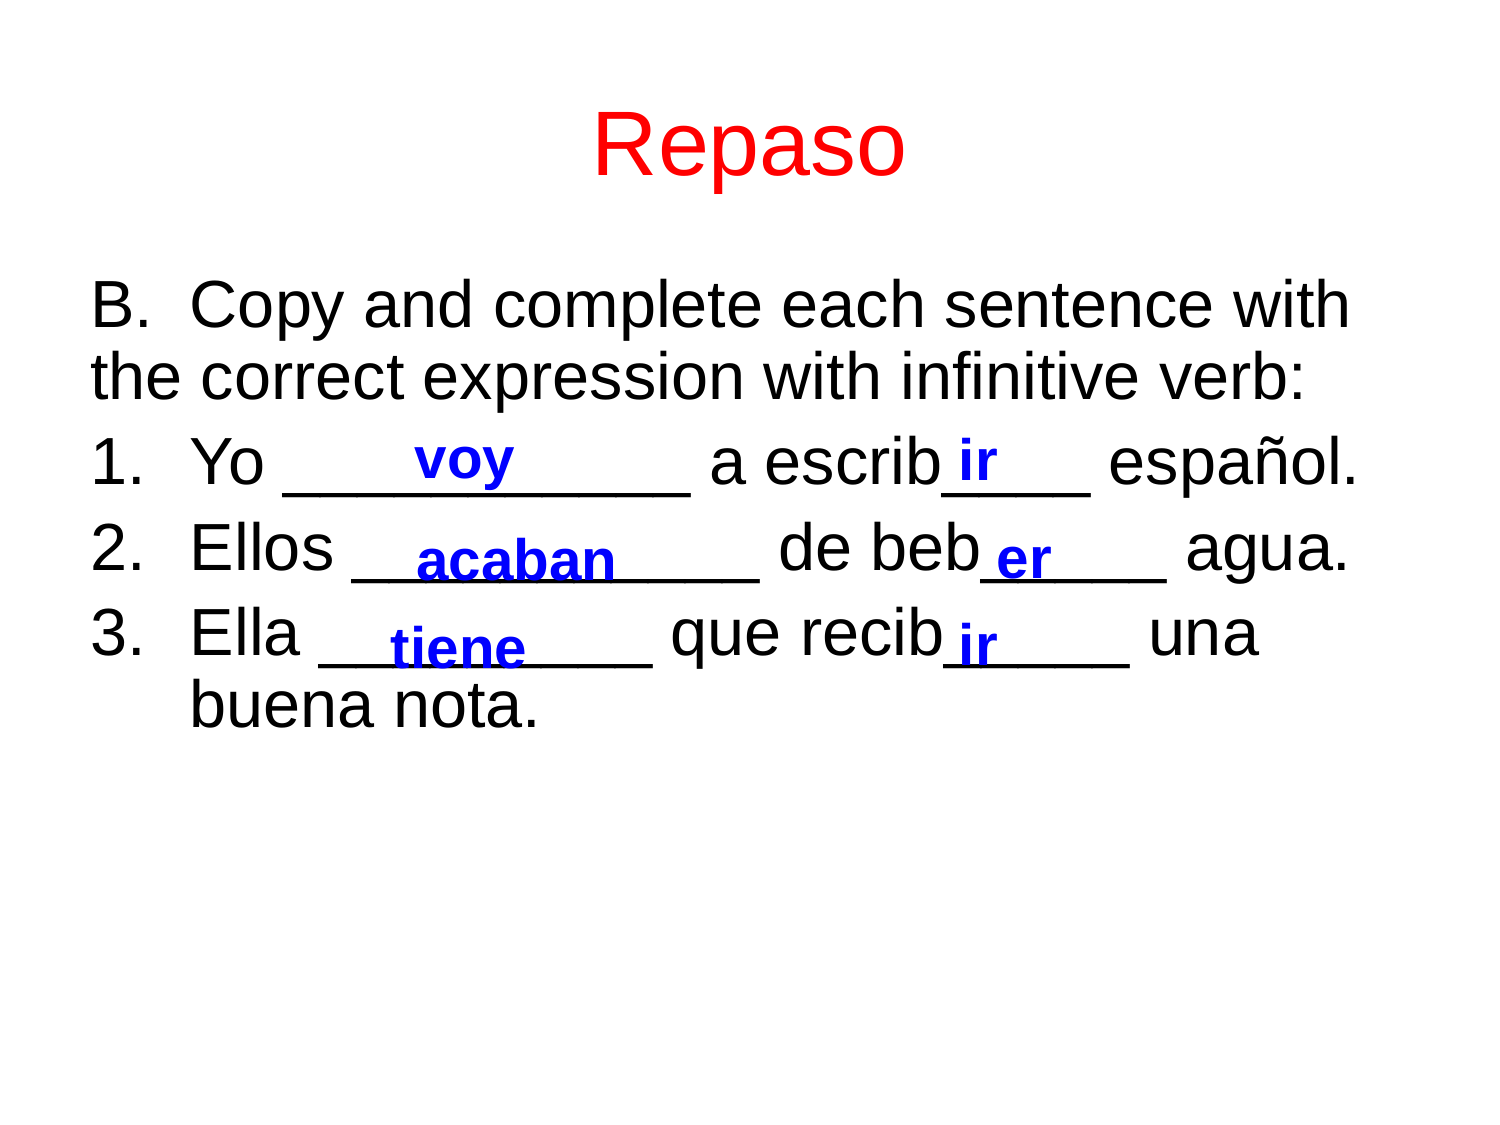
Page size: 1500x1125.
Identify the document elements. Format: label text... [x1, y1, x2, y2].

text_box voy [400, 412, 531, 498]
text_box tiene [376, 602, 542, 688]
title Repaso [75, 45, 1425, 233]
text_box ir [944, 600, 1013, 685]
text_box er [981, 512, 1067, 598]
text_box ir [944, 414, 1013, 500]
list B. Copy and complete each sentence with the correct expression with infinitive verb: Yo ___________ a escrib____ español. Ellos ___________ de beb_____ agua. Ella _________ que recib_____ una buena nota. [75, 262, 1425, 1005]
text_box acaban [401, 514, 633, 600]
